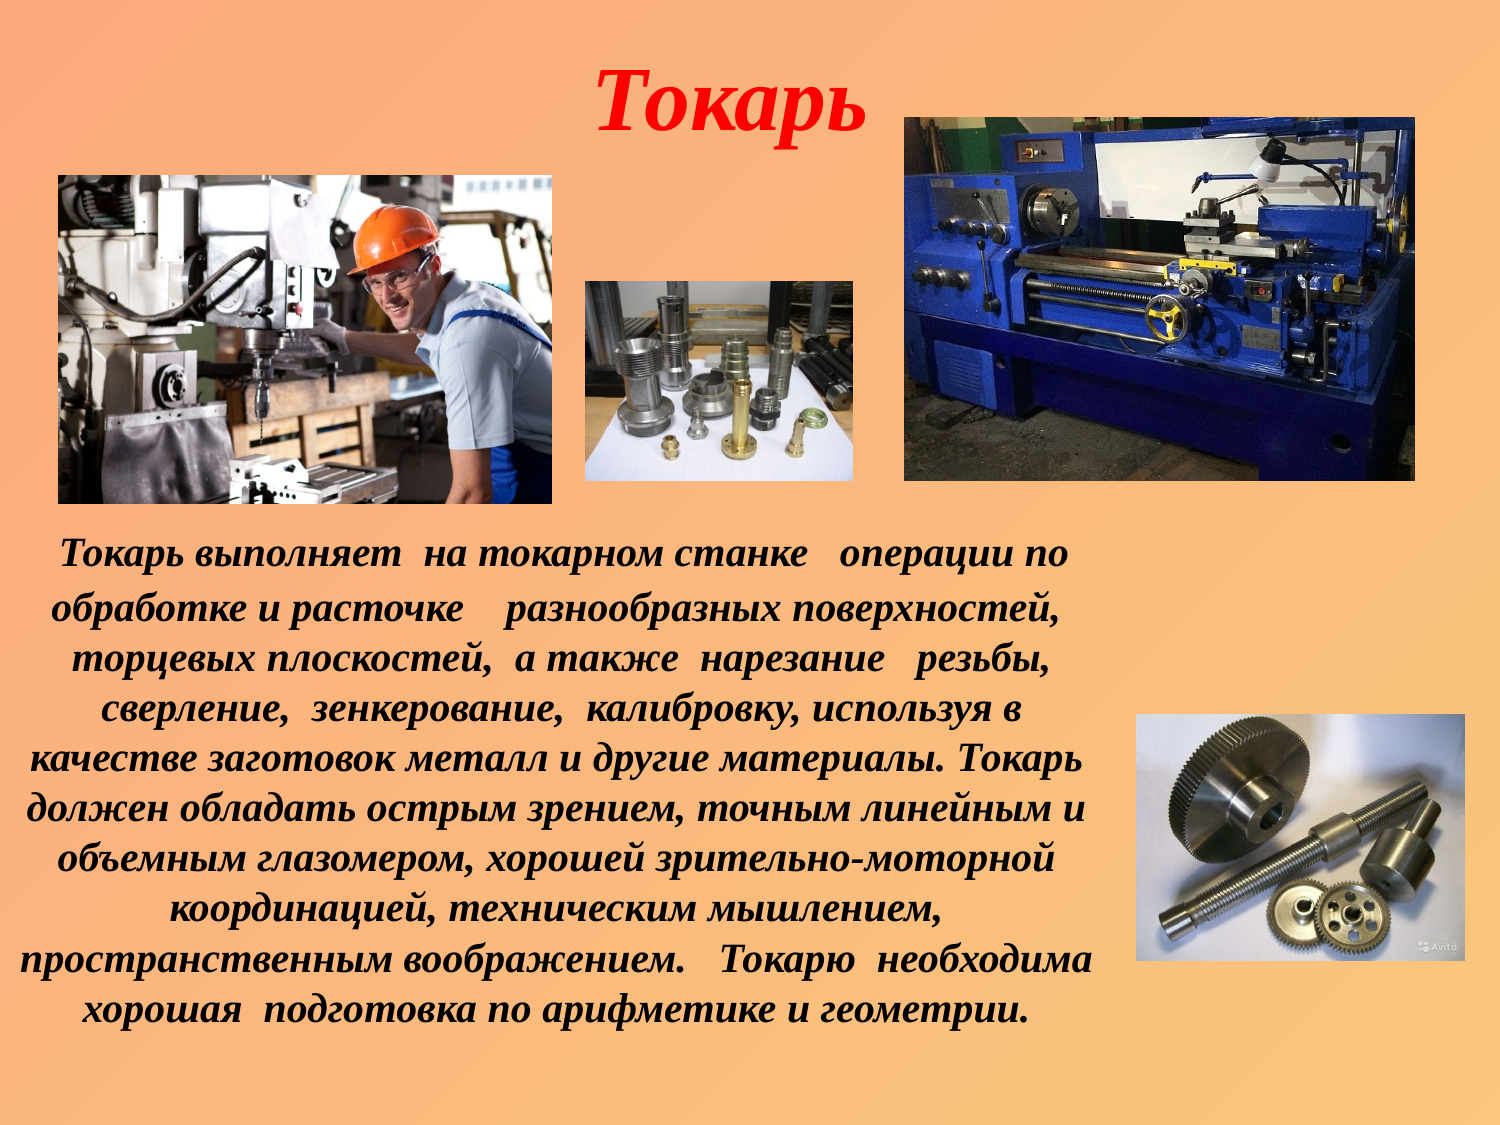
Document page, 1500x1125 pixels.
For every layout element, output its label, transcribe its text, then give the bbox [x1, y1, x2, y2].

picture [904, 116, 1415, 481]
title Токарь [480, 0, 980, 188]
picture [58, 175, 552, 505]
picture [1136, 714, 1465, 962]
picture [585, 280, 853, 481]
list Токарь выполняет на токарном станке операции по обработке и расточке разнообразных поверхностей, торцевых плоскостей, а также нарезание резьбы, сверление, зенкерование, калибровку, используя в качестве заготовок металл и другие материалы. Токарь должен обладать острым зрением, точным линейным и объемным глазомером, хорошей зрительно-моторной координацией, техническим мышлением, пространственным воображением. Токарю необходима хорошая подготовка по арифметике и геометрии. [0, 492, 1114, 1090]
